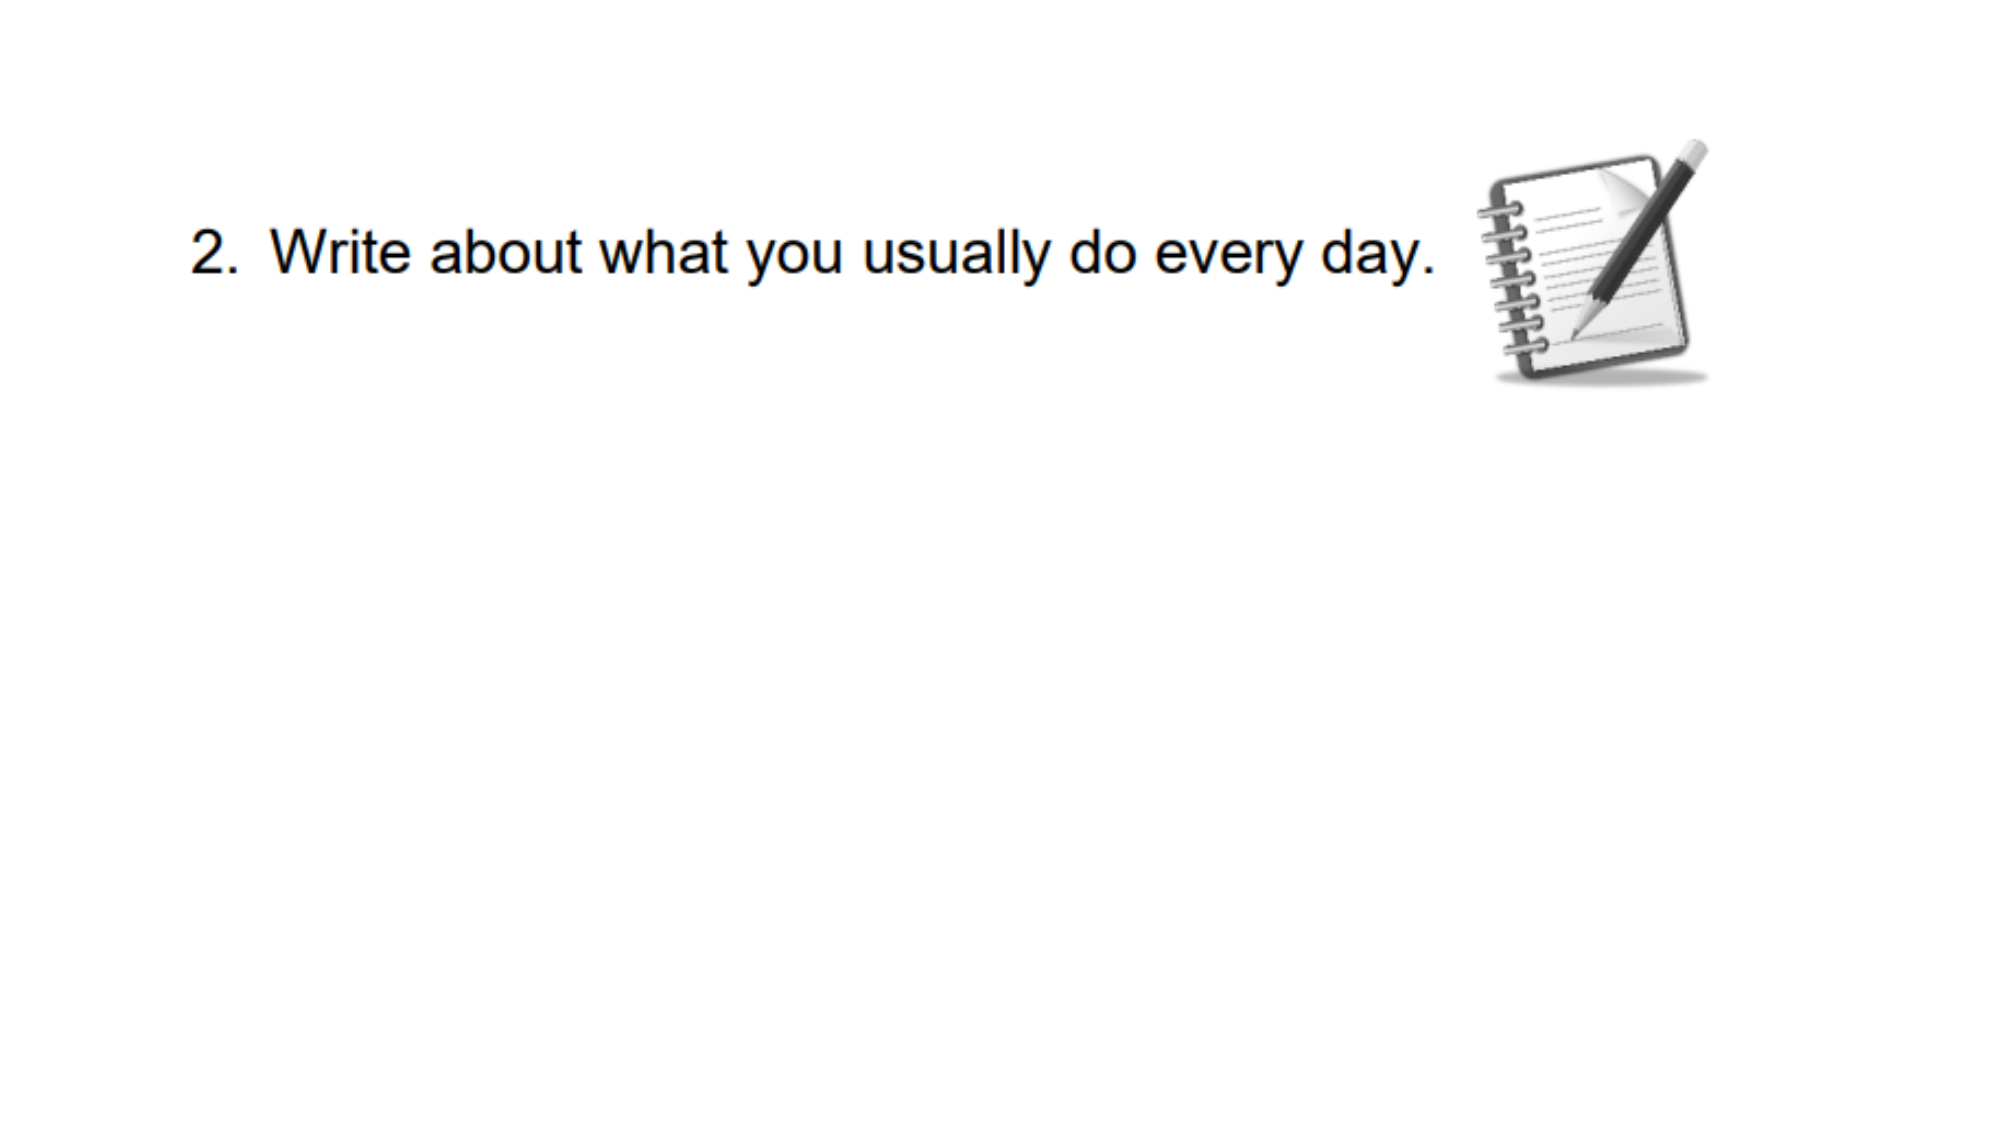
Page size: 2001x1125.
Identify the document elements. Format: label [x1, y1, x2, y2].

picture [107, 131, 1880, 456]
